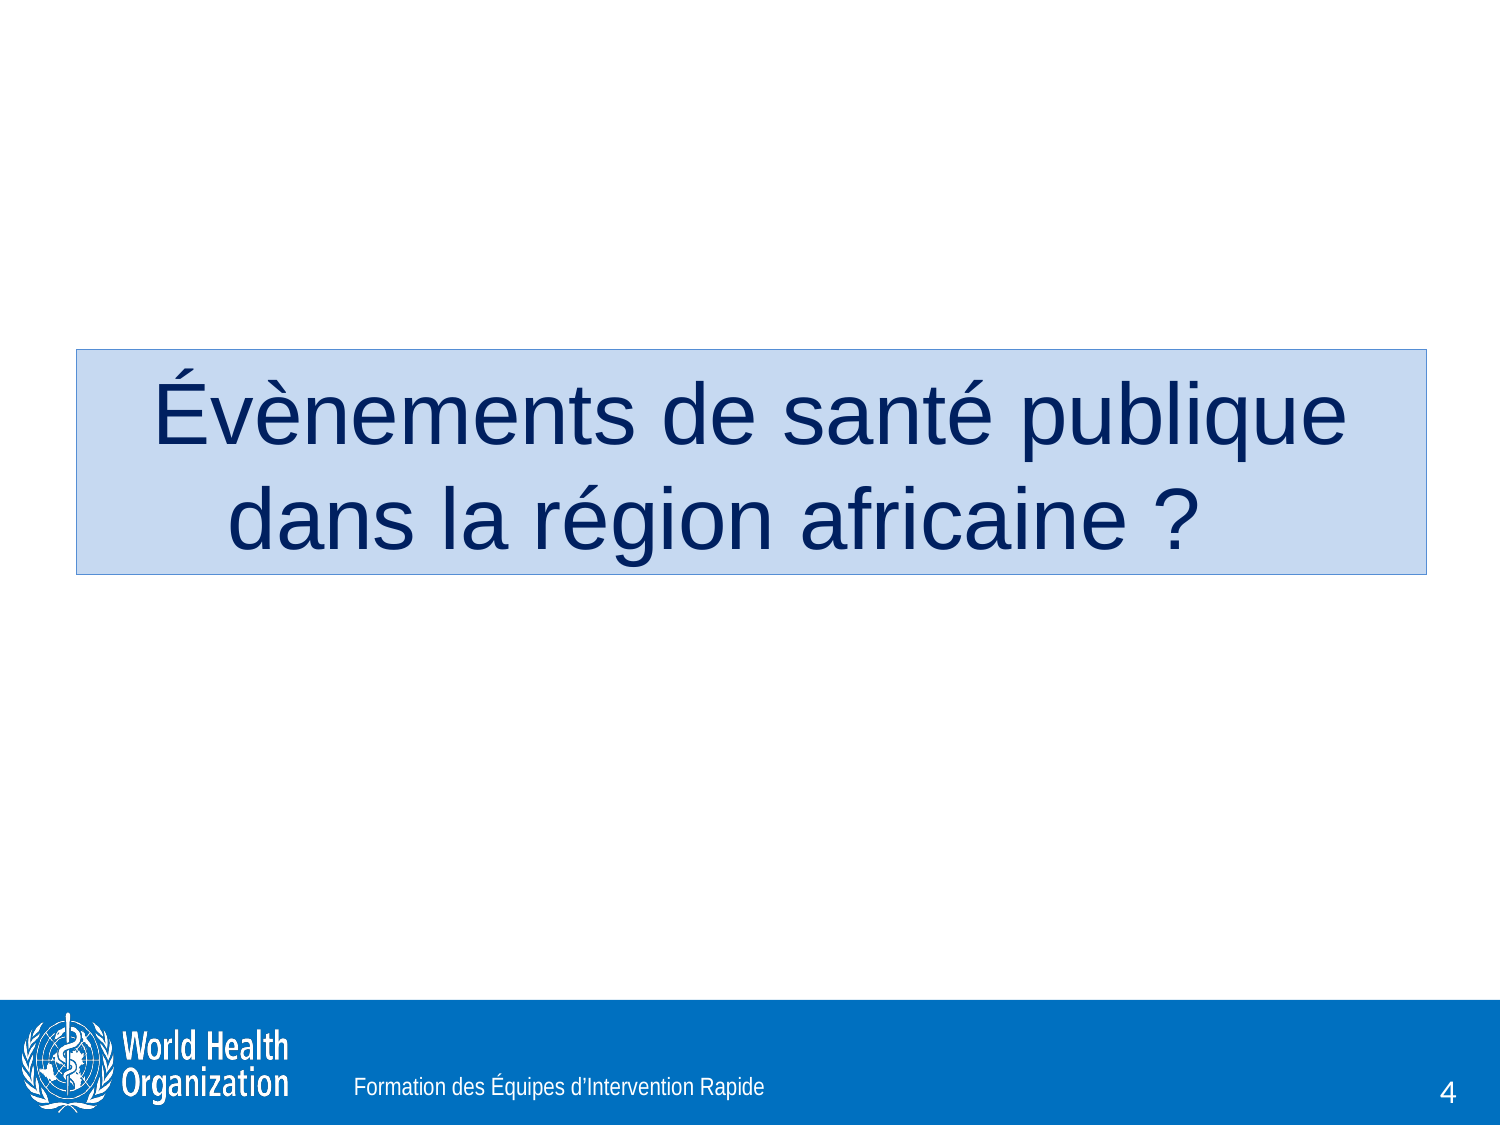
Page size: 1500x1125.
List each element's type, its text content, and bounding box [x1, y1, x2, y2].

title Évènements de santé publique dans la région africaine ? [76, 349, 1427, 575]
picture [21, 1012, 288, 1113]
